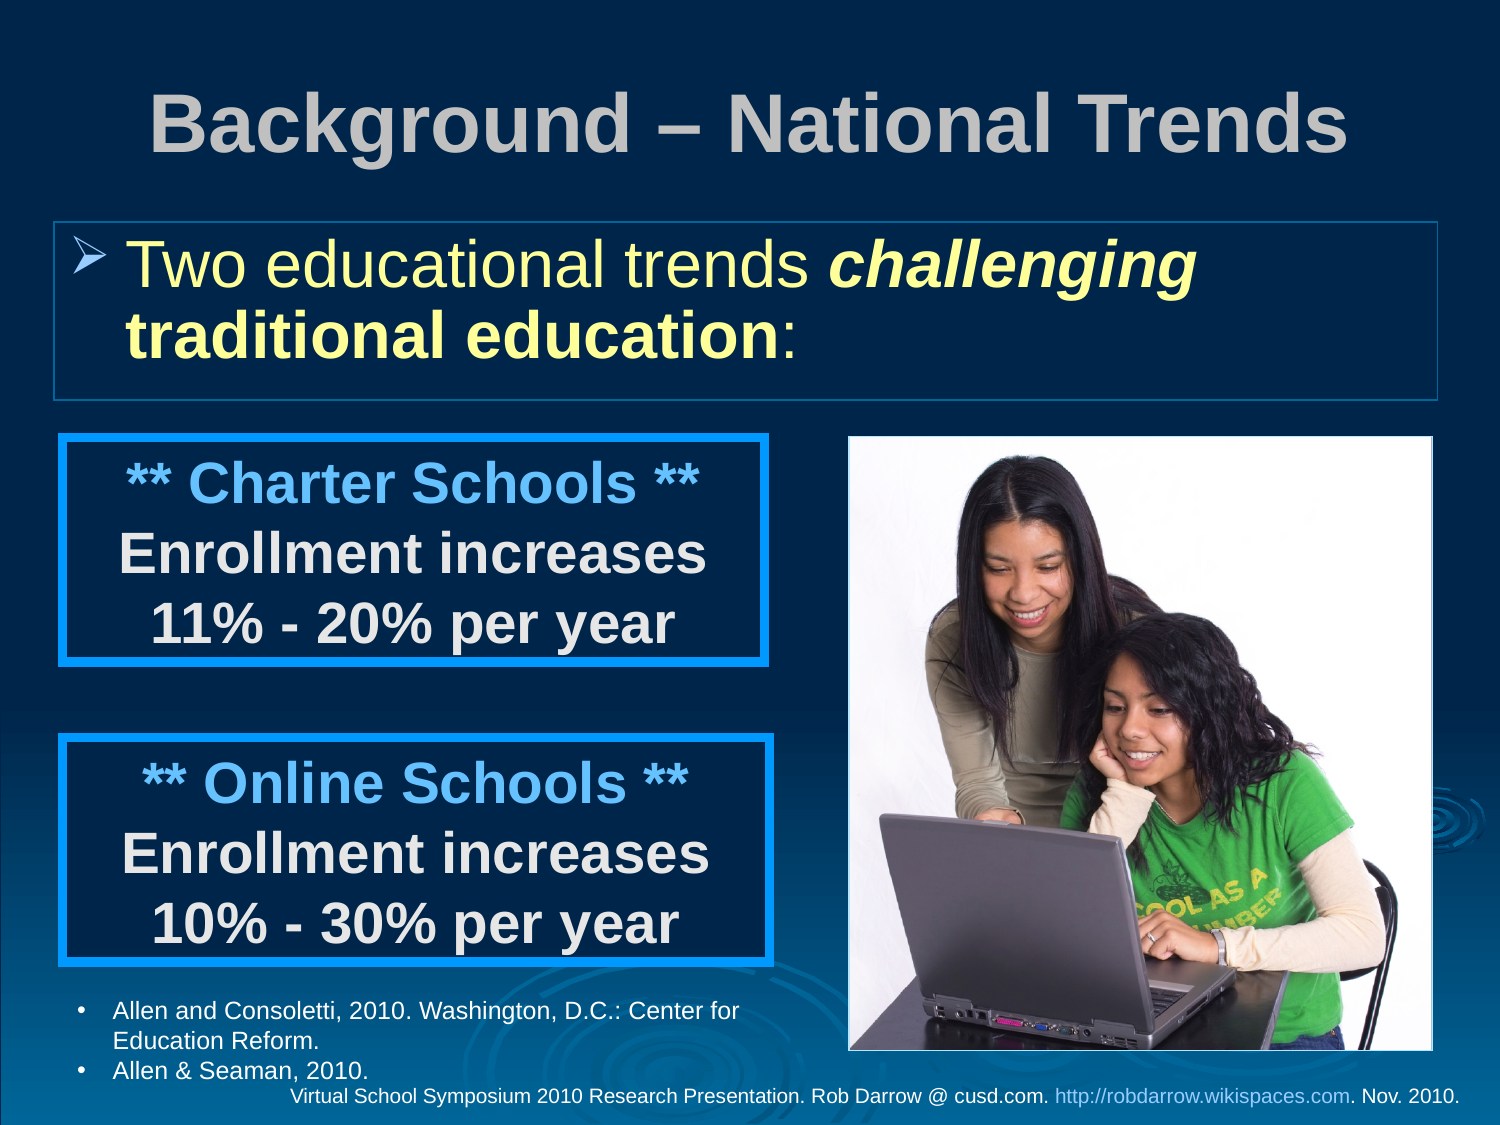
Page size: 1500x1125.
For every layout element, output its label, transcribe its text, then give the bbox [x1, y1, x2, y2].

text_box Allen and Consoletti, 2010. Washington, D.C.: Center for Education Reform. Allen & Seaman, 2010. [62, 987, 825, 1093]
picture [616, 963, 738, 968]
picture [849, 437, 1432, 1050]
text_box ** Online Schools ** Enrollment increases 10% - 30% per year [62, 737, 770, 963]
list Two educational trends challenging traditional education: [53, 221, 1438, 401]
text_box ** Charter Schools ** Enrollment increases 11% - 20% per year [62, 437, 765, 663]
picture [555, 963, 579, 968]
title Background – National Trends [74, 25, 1426, 213]
